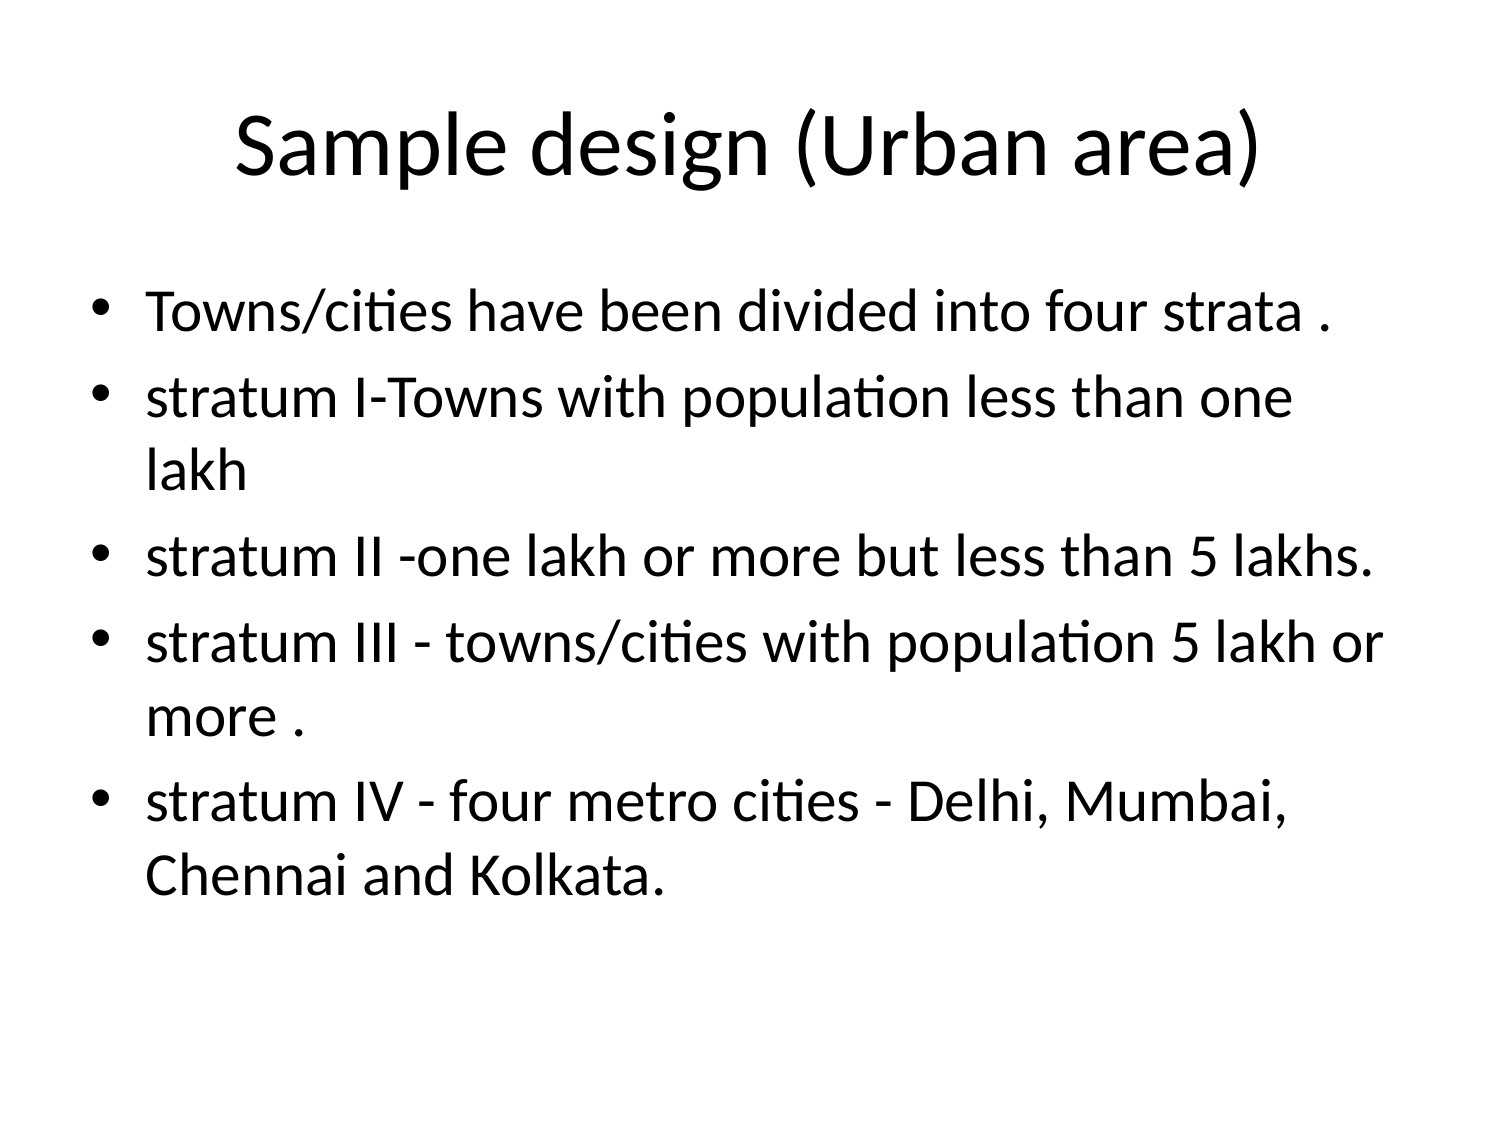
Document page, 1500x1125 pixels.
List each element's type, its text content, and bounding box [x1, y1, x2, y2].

title Sample design (Urban area) [75, 45, 1425, 233]
list Towns/cities have been divided into four strata . stratum I-Towns with population less than one lakh stratum II -one lakh or more but less than 5 lakhs. stratum III - towns/cities with population 5 lakh or more . stratum IV - four metro cities - Delhi, Mumbai, Chennai and Kolkata. [75, 262, 1425, 1005]
